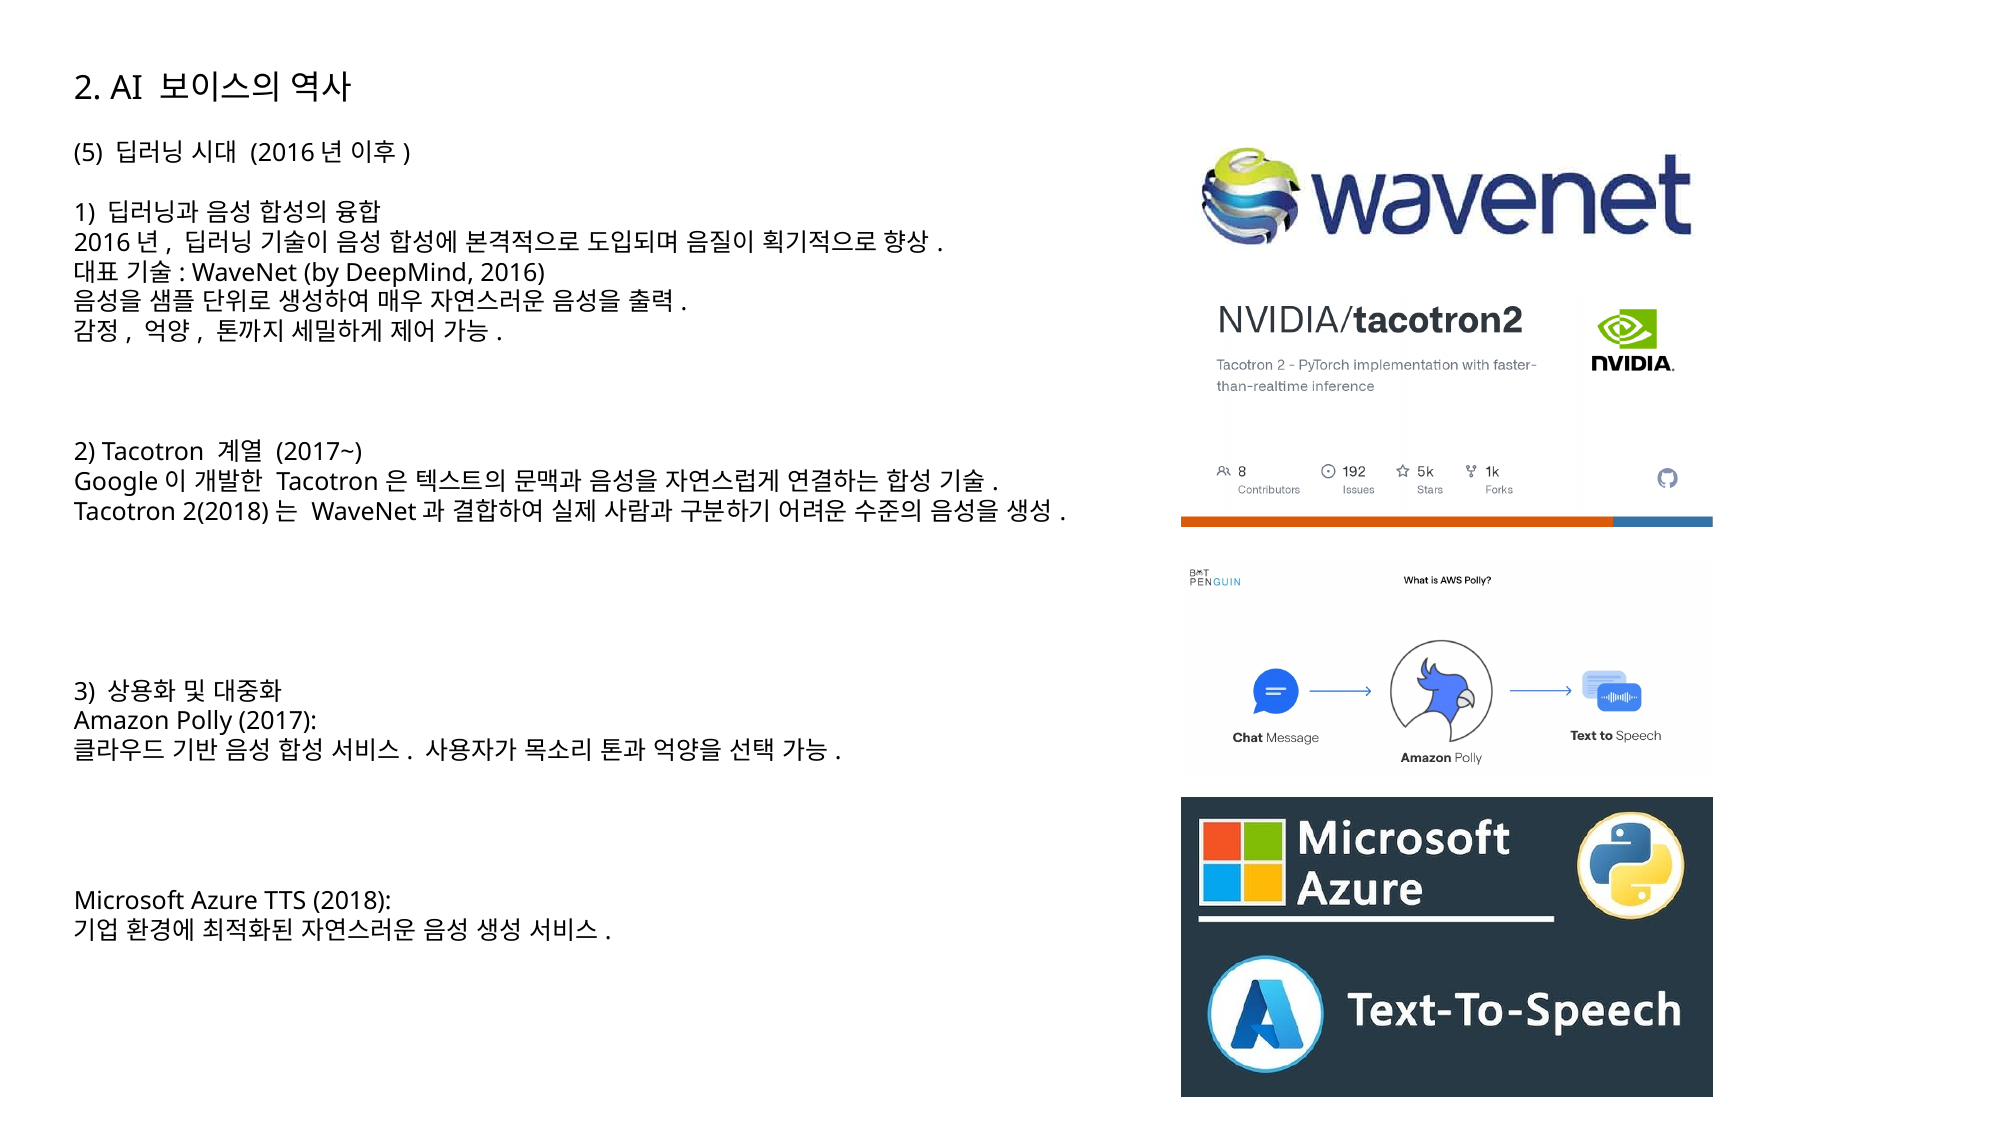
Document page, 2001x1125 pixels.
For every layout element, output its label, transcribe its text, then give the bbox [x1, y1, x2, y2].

picture [1180, 796, 1714, 1098]
text_box 2. AI 보이스의 역사 (5) 딥러닝 시대 (2016년 이후) 1) 딥러닝과 음성 합성의 융합 2016년, 딥러닝 기술이 음성 합성에 본격적으로 도입되며 음질이 획기적으로 향상. 대표 기술: WaveNet (by DeepMind, 2016) 음성을 샘플 단위로 생성하여 매우 자연스러운 음성을 출력. 감정, 억양, 톤까지 세밀하게 제어 가능. 2) Tacotron 계열 (2017~) Google이 개발한 Tacotron은 텍스트의 문맥과 음성을 자연스럽게 연결하는 합성 기술. Tacotron 2(2018)는 WaveNet과 결합하여 실제 사람과 구분하기 어려운 수준의 음성을 생성. 3) 상용화 및 대중화 Amazon Polly (2017): 클라우드 기반 음성 합성 서비스. 사용자가 목소리 톤과 억양을 선택 가능. Microsoft Azure TTS (2018): 기업 환경에 최적화된 자연스러운 음성 생성 서비스. [58, 58, 1920, 952]
picture [1180, 117, 1714, 276]
picture [1180, 560, 1714, 781]
picture [1180, 294, 1714, 527]
